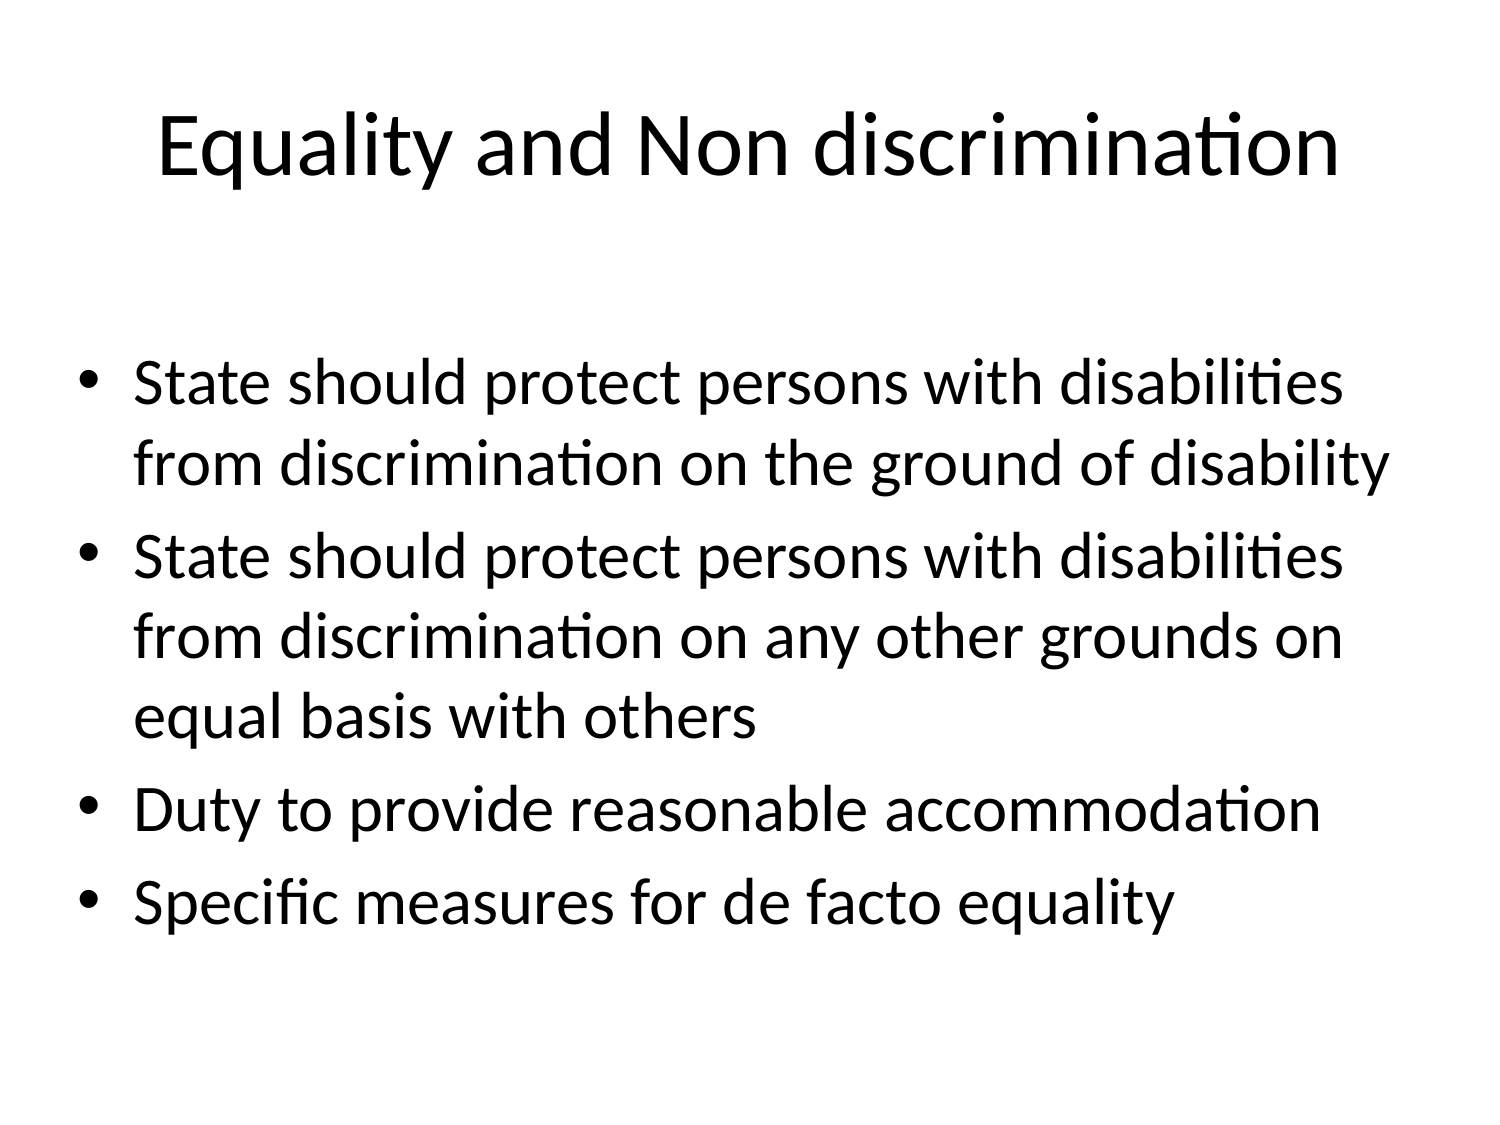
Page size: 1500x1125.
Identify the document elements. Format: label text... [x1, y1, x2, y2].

title Equality and Non discrimination [75, 45, 1425, 233]
list State should protect persons with disabilities from discrimination on the ground of disability State should protect persons with disabilities from discrimination on any other grounds on equal basis with others Duty to provide reasonable accommodation Specific measures for de facto equality [62, 237, 1466, 1025]
